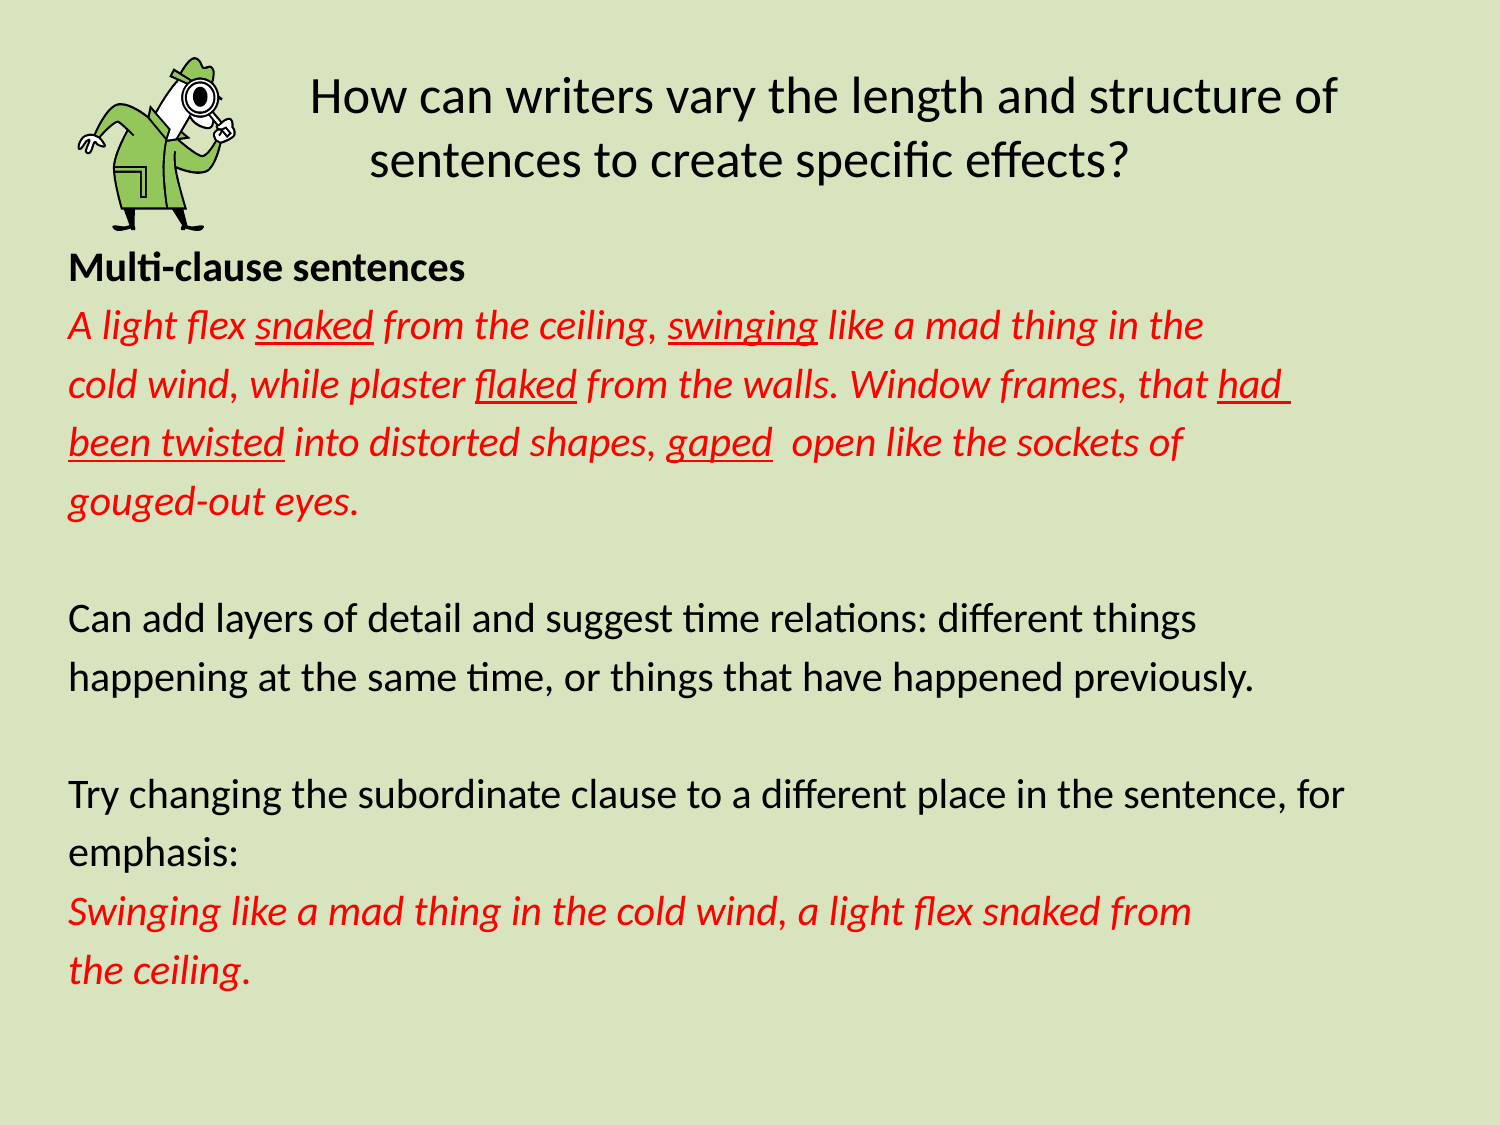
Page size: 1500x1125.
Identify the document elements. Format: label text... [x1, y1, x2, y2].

list Multi-clause sentences A light flex snaked from the ceiling, swinging like a mad thing in the cold wind, while plaster flaked from the walls. Window frames, that had been twisted into distorted shapes, gaped open like the sockets of gouged-out eyes. Can add layers of detail and suggest time relations: different things happening at the same time, or things that have happened previously. Try changing the subordinate clause to a different place in the sentence, for emphasis: Swinging like a mad thing in the cold wind, a light flex snaked from the ceiling. [53, 231, 1500, 1125]
picture [76, 54, 237, 232]
title How can writers vary the length and structure of sentences to create specific effects? [75, 45, 1425, 197]
